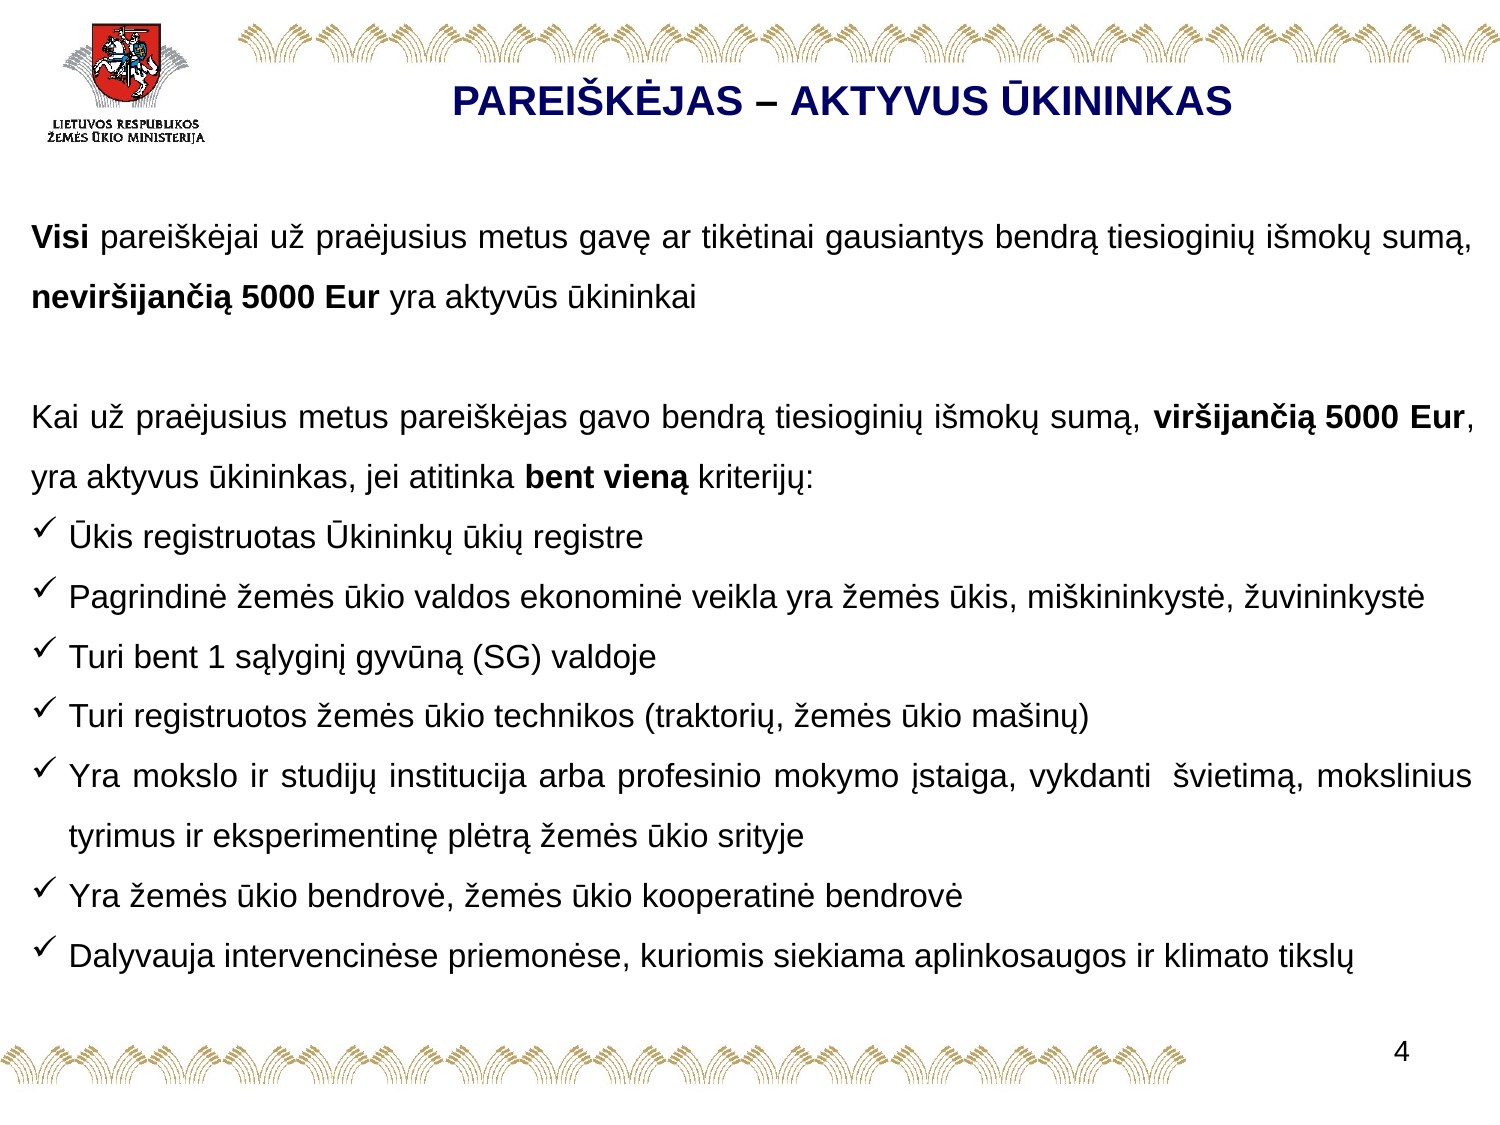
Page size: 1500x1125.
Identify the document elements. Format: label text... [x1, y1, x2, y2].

text_box PAREIŠKĖJAS – AKTYVUS ŪKININKAS [185, 63, 1500, 136]
text_box 4 [1074, 1024, 1425, 1103]
picture [0, 0, 1500, 1125]
list Visi pareiškėjai už praėjusius metus gavę ar tikėtinai gausiantys bendrą tiesioginių išmokų sumą, neviršijančią 5000 Eur yra aktyvūs ūkininkai Kai už praėjusius metus pareiškėjas gavo bendrą tiesioginių išmokų sumą, viršijančią 5000 Eur, yra aktyvus ūkininkas, jei atitinka bent vieną kriterijų: Ūkis registruotas Ūkininkų ūkių registre Pagrindinė žemės ūkio valdos ekonominė veikla yra žemės ūkis, miškininkystė, žuvininkystė Turi bent 1 sąlyginį gyvūną (SG) valdoje Turi registruotos žemės ūkio technikos (traktorių, žemės ūkio mašinų) Yra mokslo ir studijų institucija arba profesinio mokymo įstaiga, vykdanti švietimą, mokslinius tyrimus ir eksperimentinę plėtrą žemės ūkio srityje Yra žemės ūkio bendrovė, žemės ūkio kooperatinė bendrovė Dalyvauja intervencinėse priemonėse, kuriomis siekiama aplinkosaugos ir klimato tikslų [16, 188, 1491, 930]
